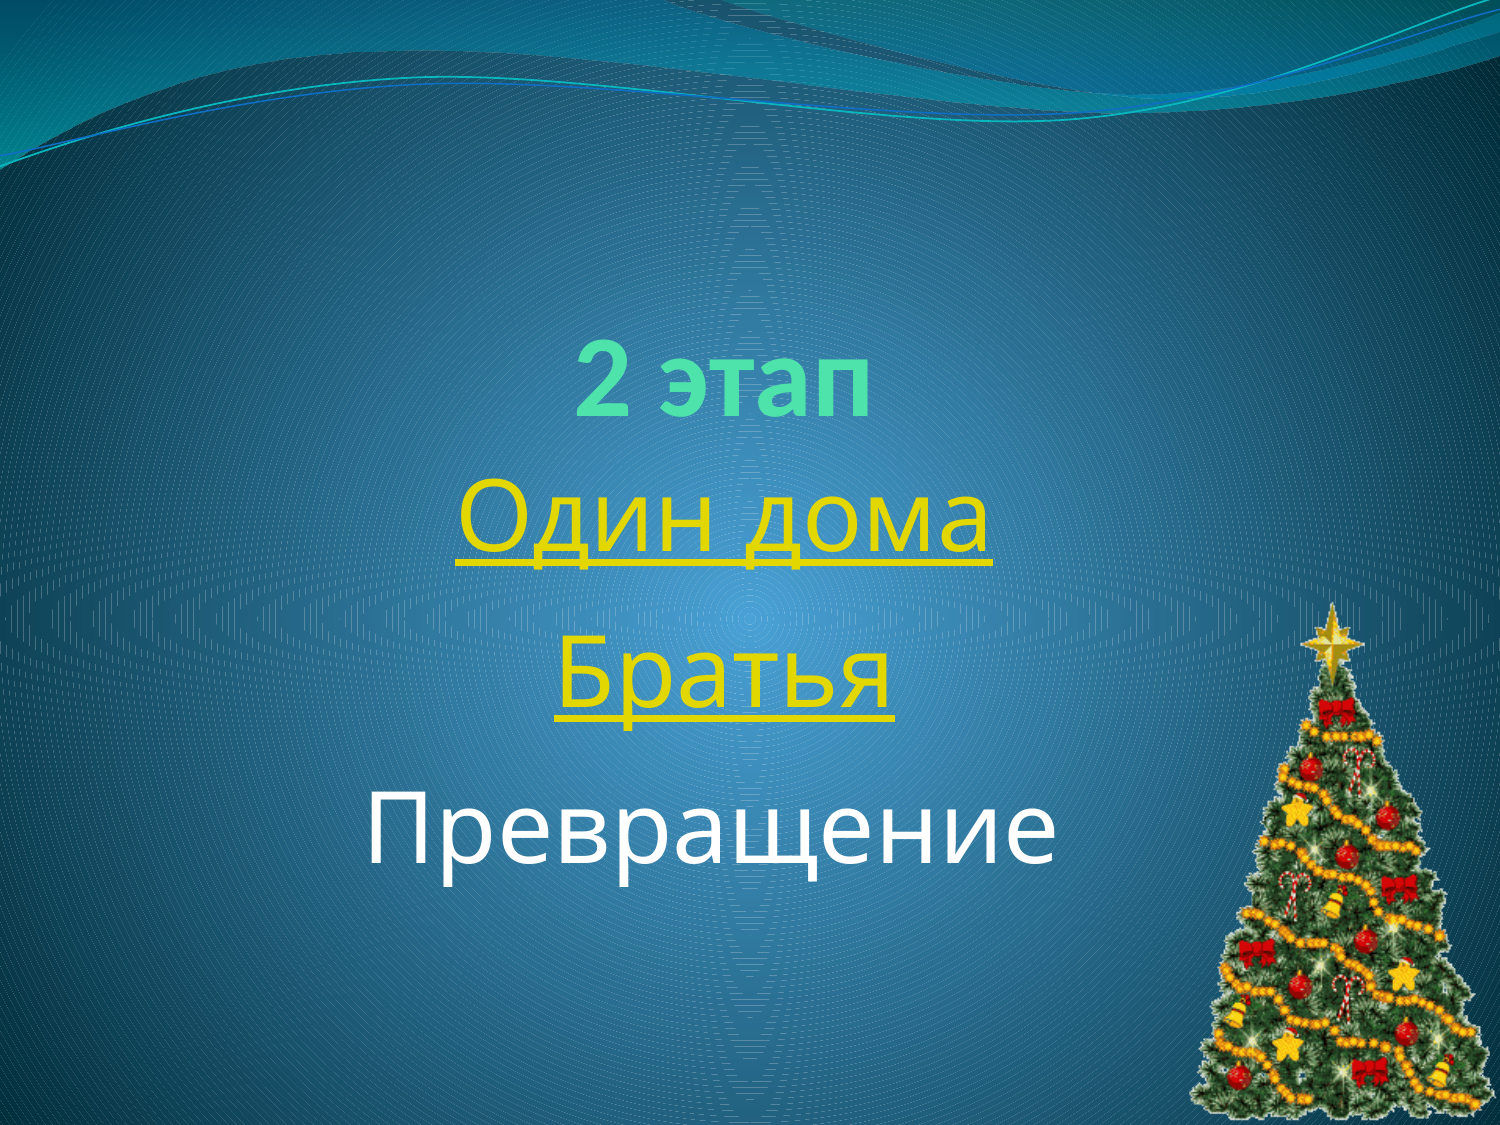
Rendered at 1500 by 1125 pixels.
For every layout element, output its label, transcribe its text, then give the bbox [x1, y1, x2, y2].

title [1156, 594, 1163, 692]
picture [1163, 593, 1500, 1125]
list Один дома Братья Превращение [86, 443, 1362, 692]
title 2 этап [86, 216, 1362, 440]
